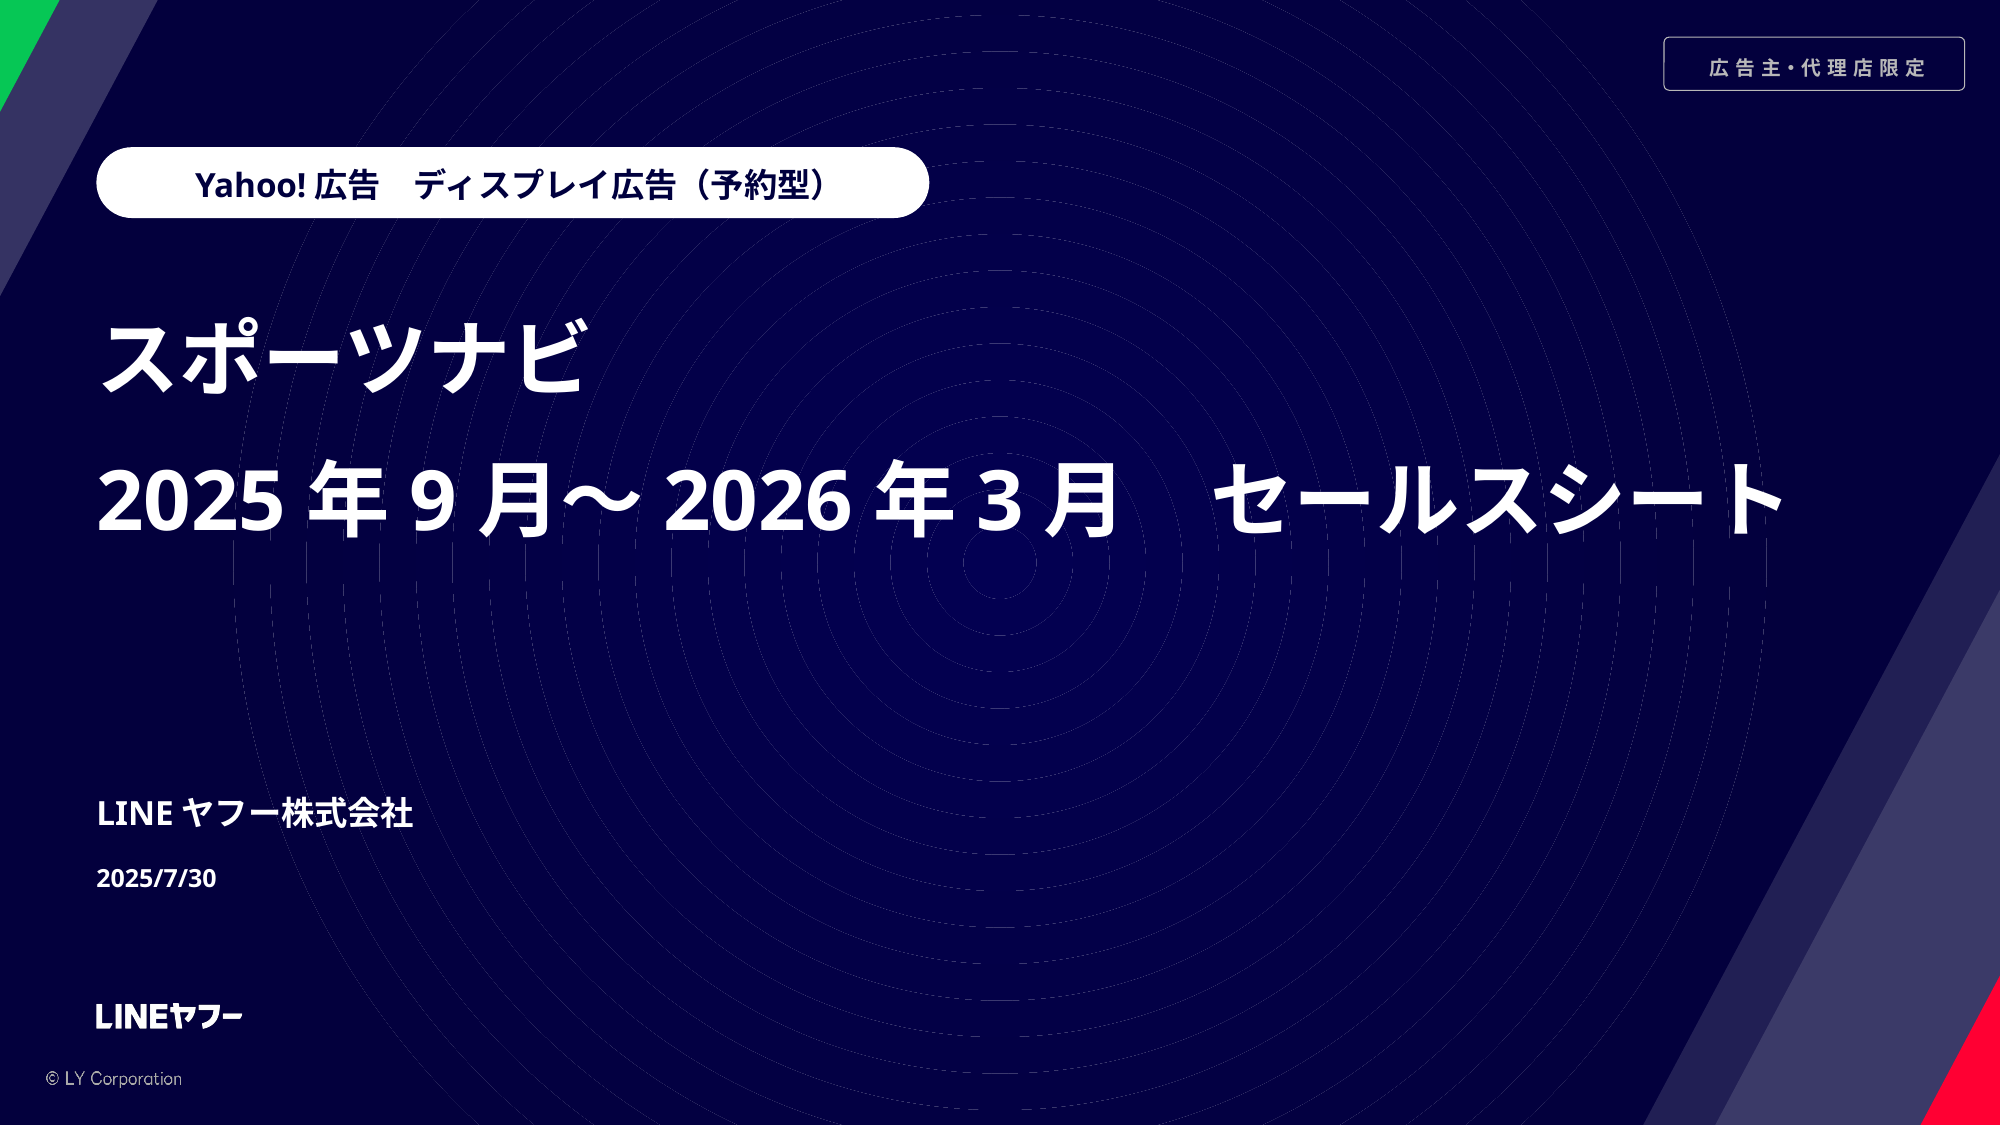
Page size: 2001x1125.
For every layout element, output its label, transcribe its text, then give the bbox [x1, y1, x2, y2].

list 2025/7/30 [96, 865, 293, 903]
picture [46, 1071, 181, 1088]
list スポーツナビ 2025年9月～2026年3月 セールスシート [96, 268, 1904, 547]
list LINEヤフー株式会社 [96, 723, 1552, 832]
